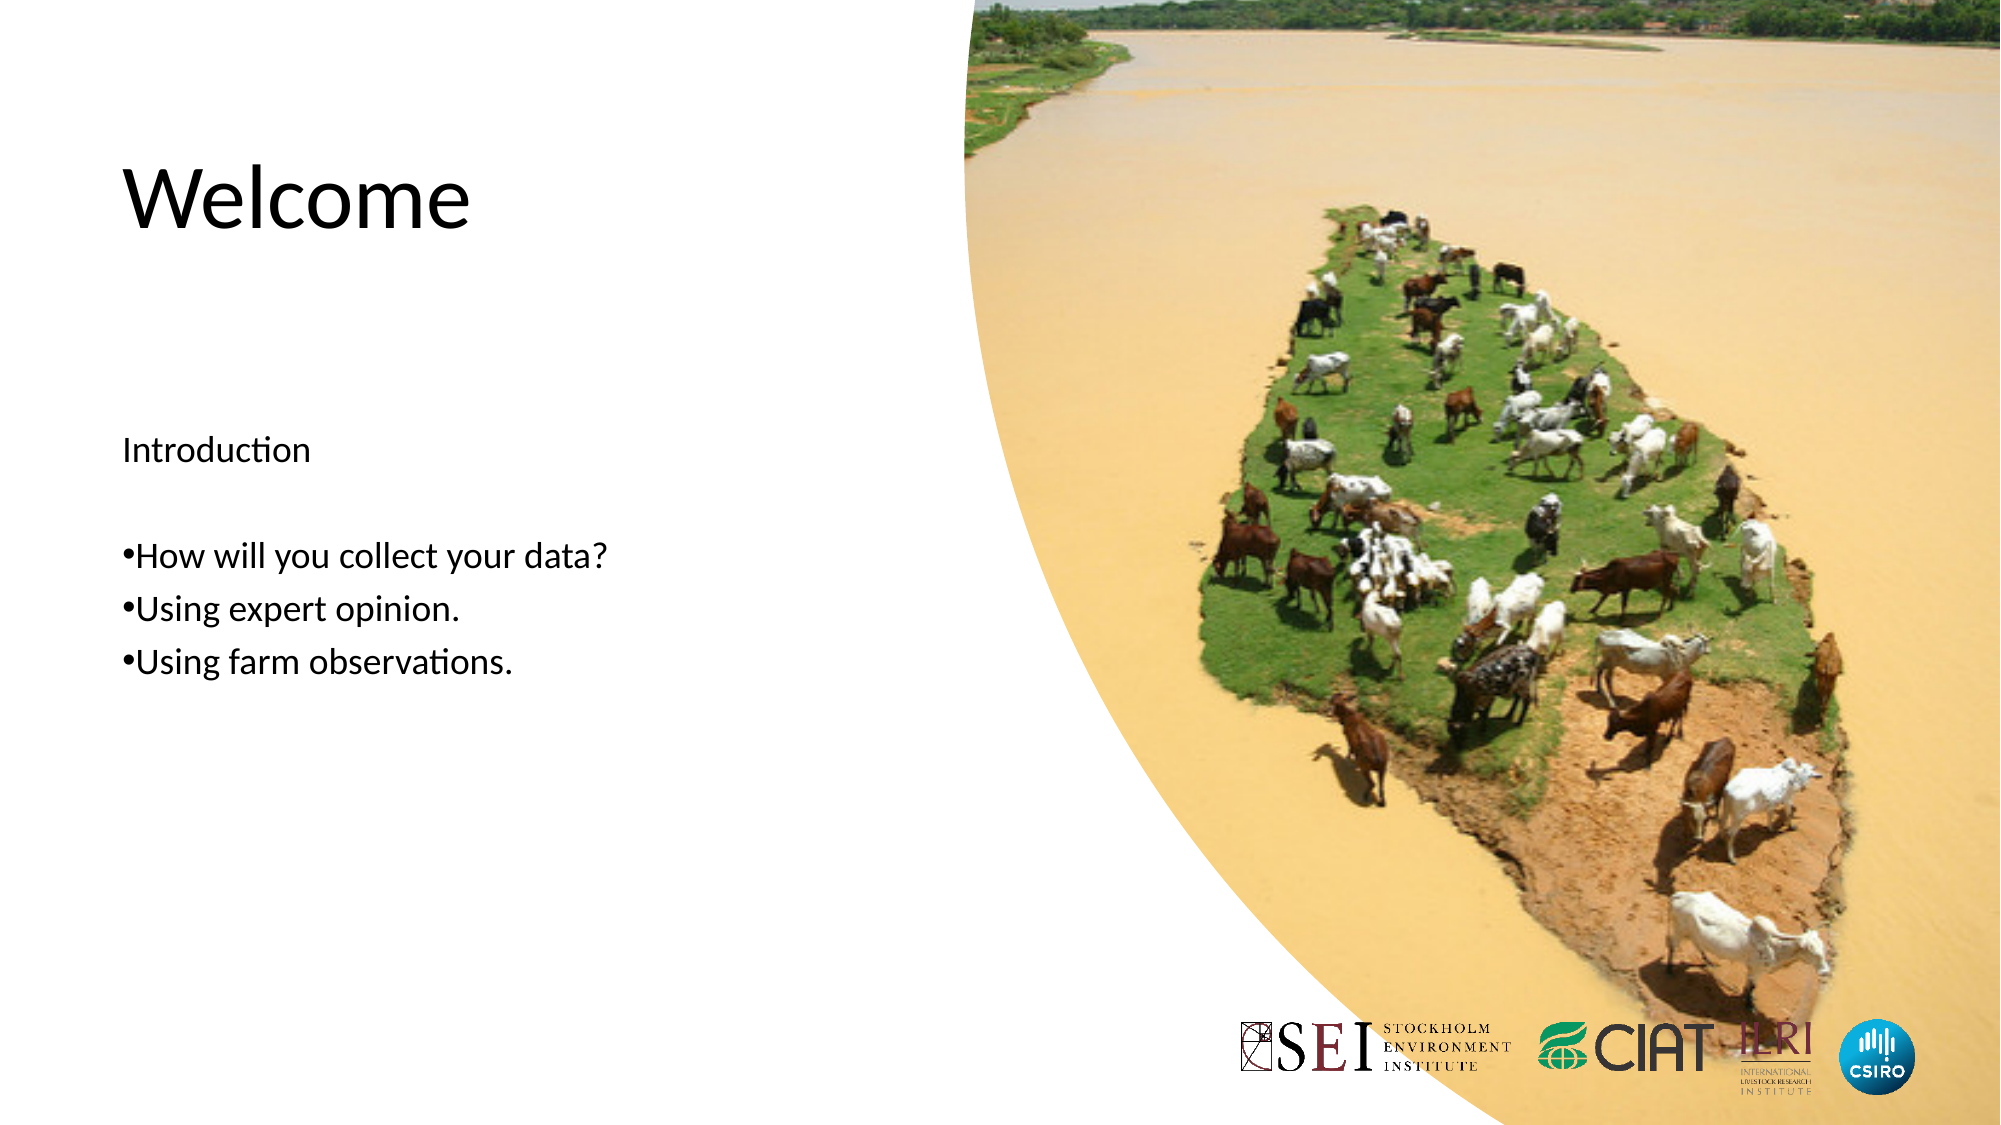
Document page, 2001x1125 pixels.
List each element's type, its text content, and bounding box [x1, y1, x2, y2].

text_box Welcome [107, 59, 948, 338]
text_box Introduction How will you collect your data? Using expert opinion. Using farm observations. [107, 422, 948, 991]
picture [964, 0, 2000, 1125]
